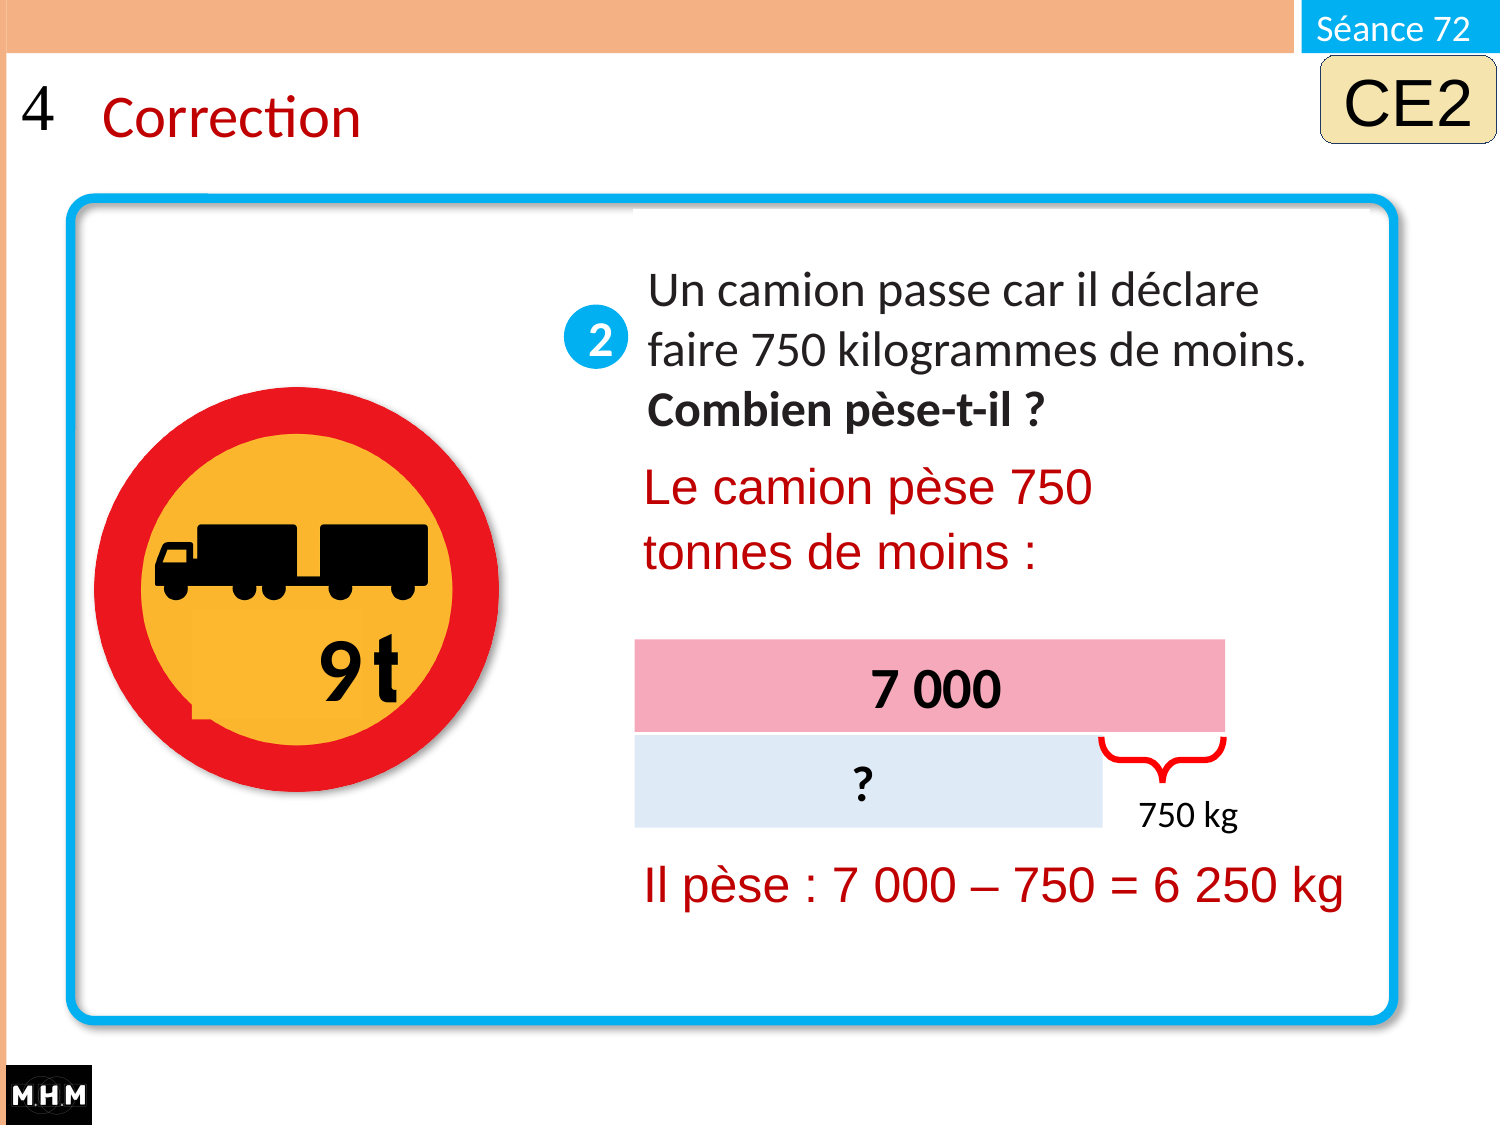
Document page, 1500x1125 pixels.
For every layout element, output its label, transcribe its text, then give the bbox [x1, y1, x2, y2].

text_box 2 [561, 302, 631, 371]
picture [6, 1065, 92, 1125]
text_box 7 000 [633, 637, 1227, 734]
text_box [619, 532, 1161, 932]
text_box [68, 196, 1396, 1023]
text_box Le camion pèse 750 tonnes de moins : [628, 443, 1270, 722]
title Correction [87, 32, 1382, 158]
text_box ? [633, 733, 1105, 830]
text_box CE2 [1320, 55, 1497, 144]
text_box [1105, 532, 1298, 841]
text_box Un camion passe car il déclare faire 750 kilogrammes de moins. Combien pèse-t-il ? [633, 208, 1370, 472]
text_box Il pèse : 7 000 – 750 = 6 250 kg [628, 841, 1382, 1027]
text_box 750 kg [1123, 783, 1291, 841]
text_box [1100, 736, 1225, 783]
picture [93, 387, 499, 792]
